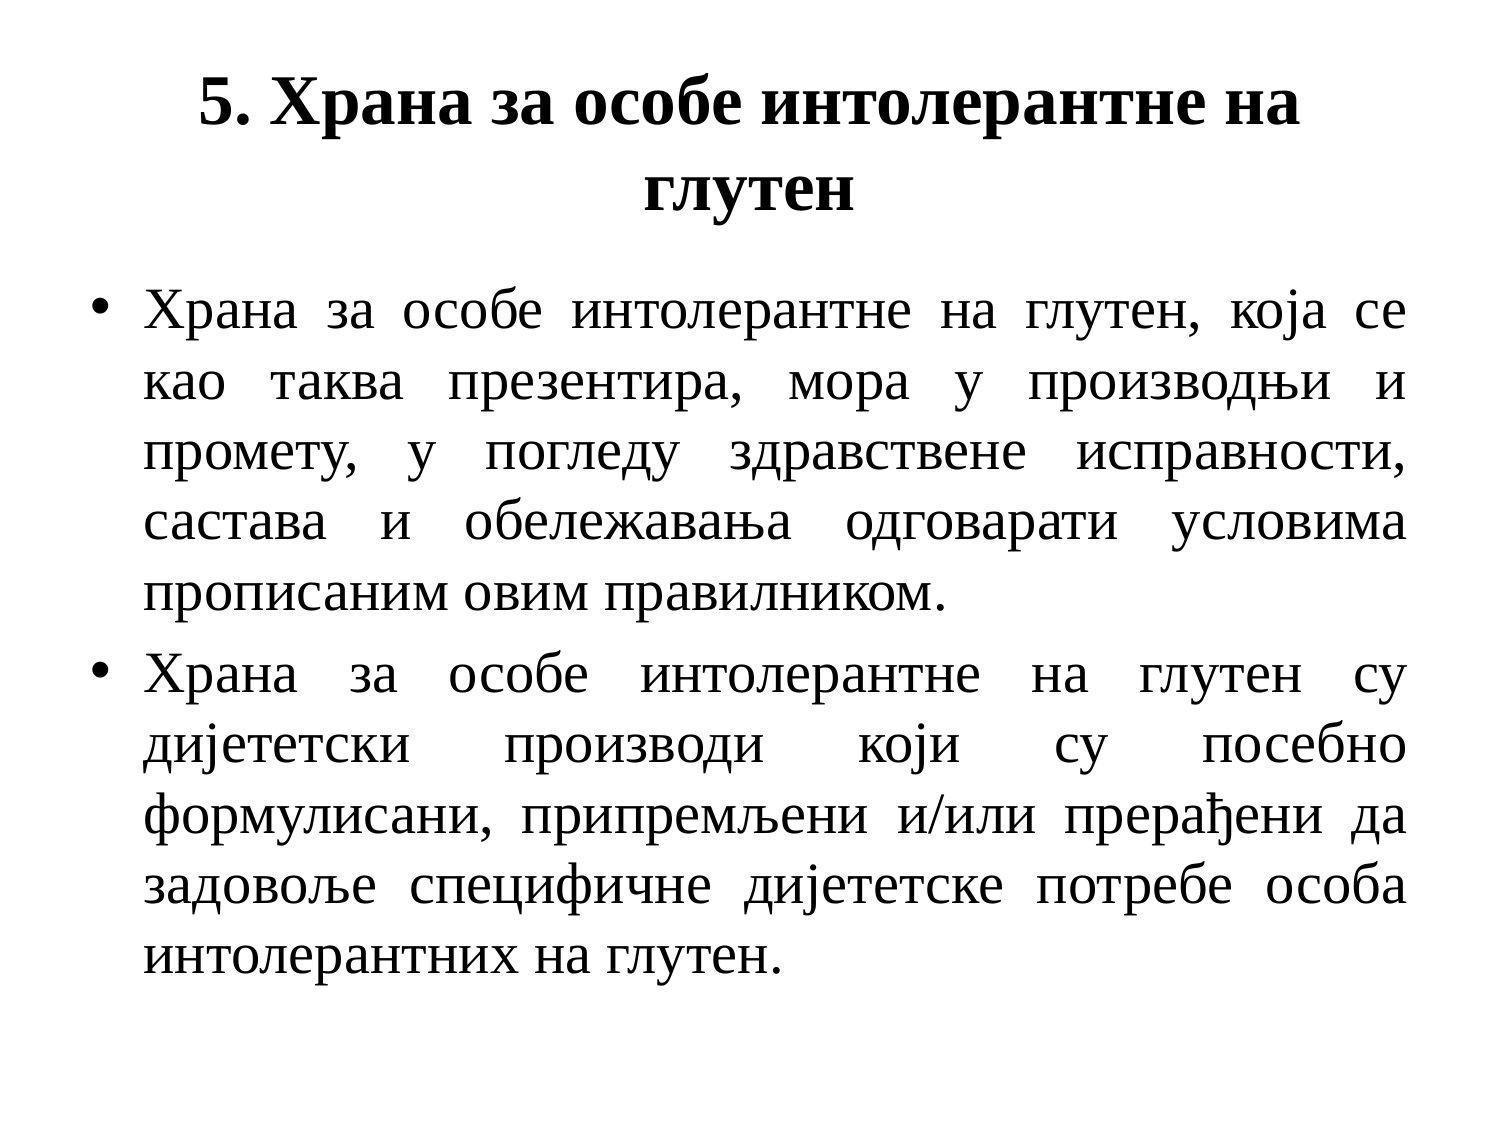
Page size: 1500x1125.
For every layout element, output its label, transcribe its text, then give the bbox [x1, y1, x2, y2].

title 5. Храна за особе интолерантне на глутен [75, 45, 1425, 233]
list Храна за особе интолерантне на глутен, која се као таква презентира, мора у производњи и промету, у погледу здравствене исправности, састава и обележавања одговарати условима прописаним овим правилником. Храна за особе интолерантне на глутен су дијететски производи који су посебно формулисани, припремљени и/или прерађени да задовоље специфичне дијететске потребе особа интолерантних на глутен. [75, 262, 1425, 1005]
